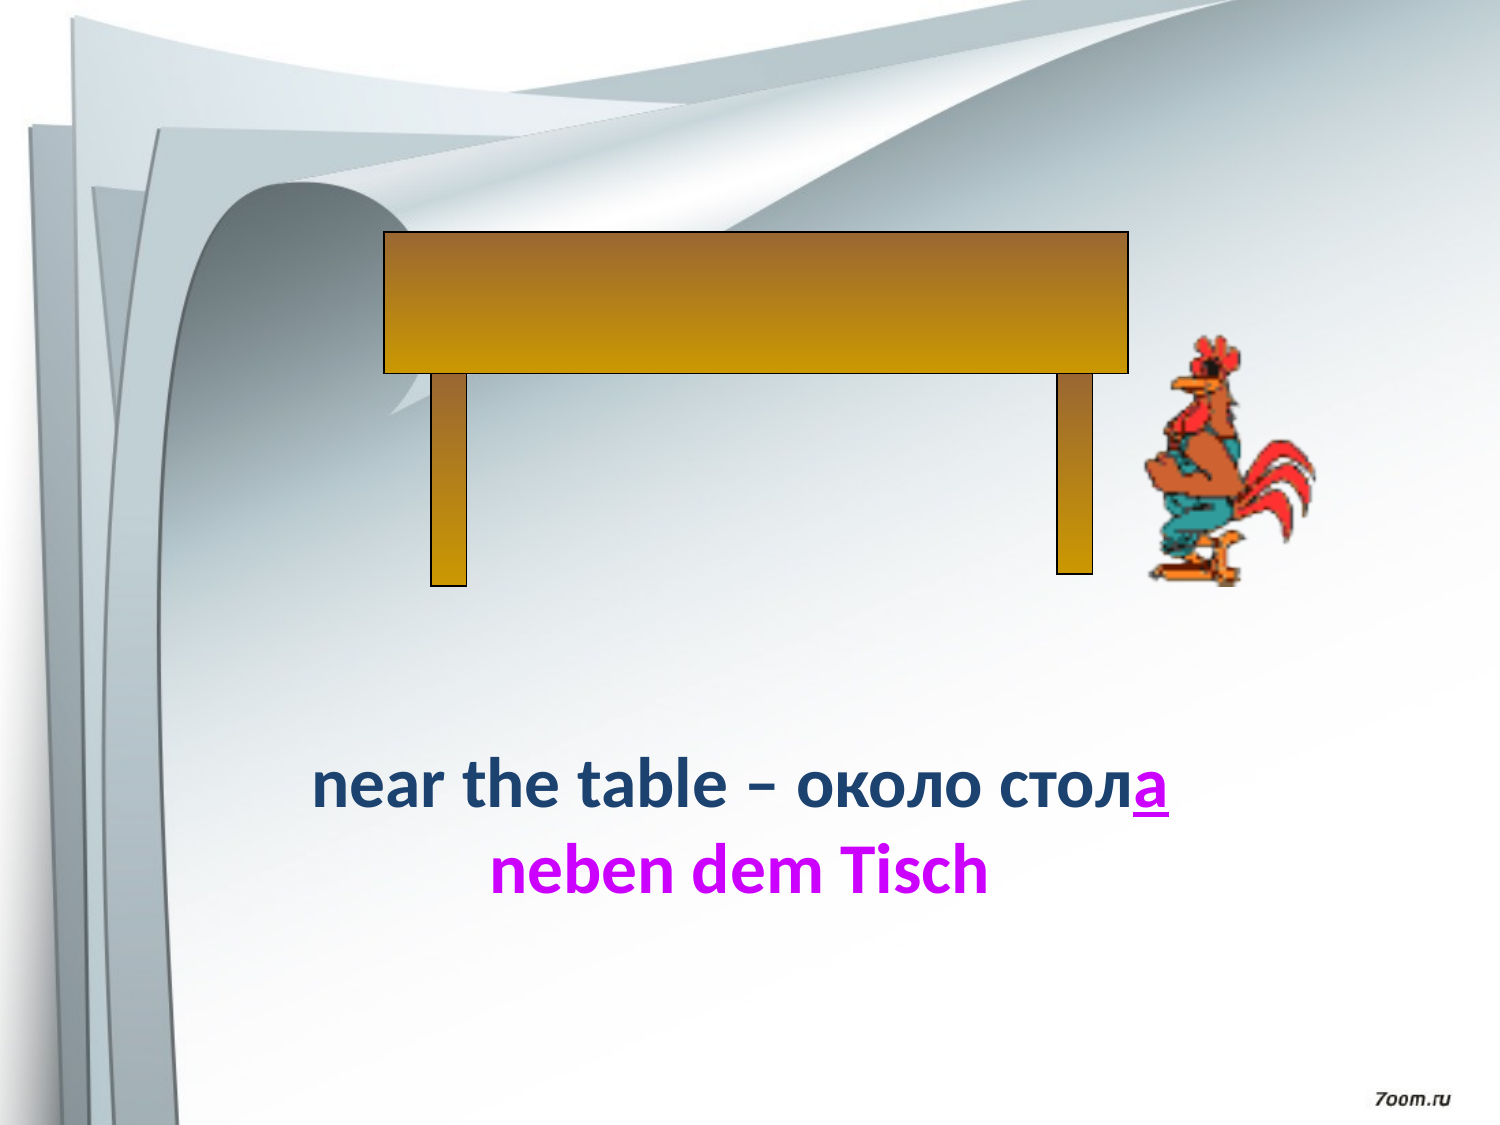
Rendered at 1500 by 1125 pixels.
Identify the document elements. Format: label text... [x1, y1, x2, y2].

picture [0, 0, 1500, 1125]
text_box [383, 231, 1129, 374]
text_box [430, 373, 467, 587]
text_box [1056, 373, 1093, 575]
title near the table – около стола neben dem Tisch [64, 727, 1415, 916]
